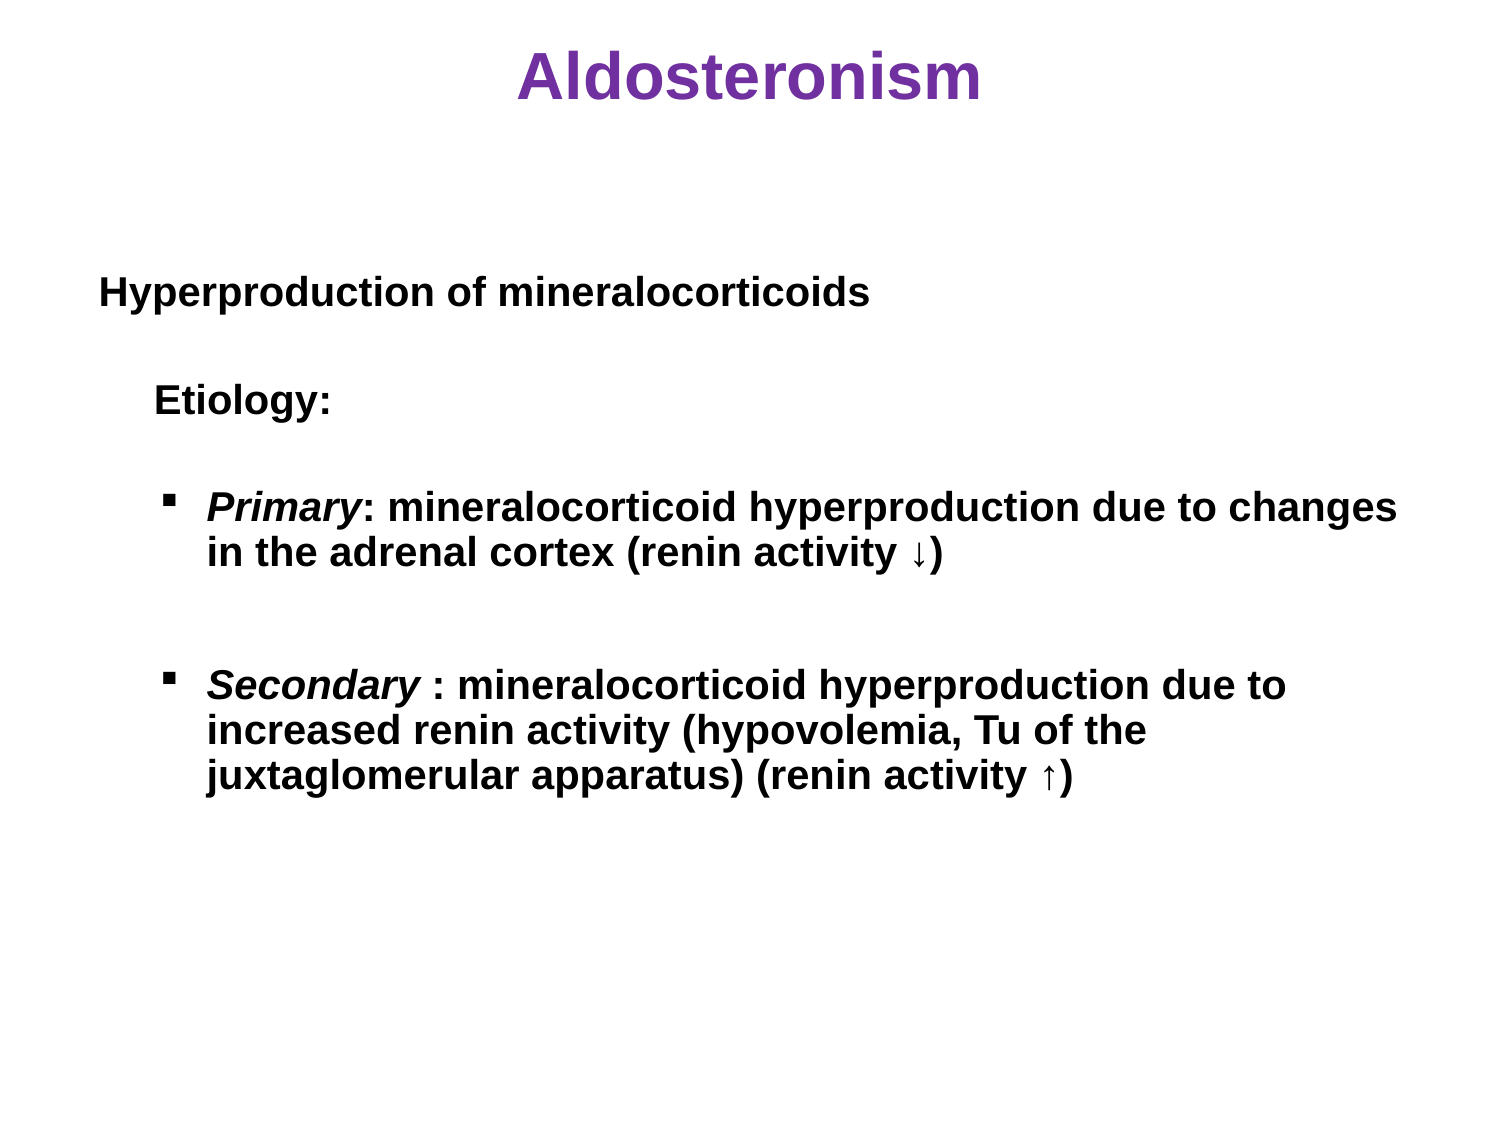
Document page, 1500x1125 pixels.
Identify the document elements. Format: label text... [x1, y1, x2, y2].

list Hyperproduction of mineralocorticoids Etiology: Primary: mineralocorticoid hyperproduction due to changes in the adrenal cortex (renin activity ↓) Secondary : mineralocorticoid hyperproduction due to increased renin activity (hypovolemia, Tu of the juxtaglomerular apparatus) (renin activity ↑) [69, 191, 1454, 1001]
title Aldosteronism [0, 0, 1500, 146]
